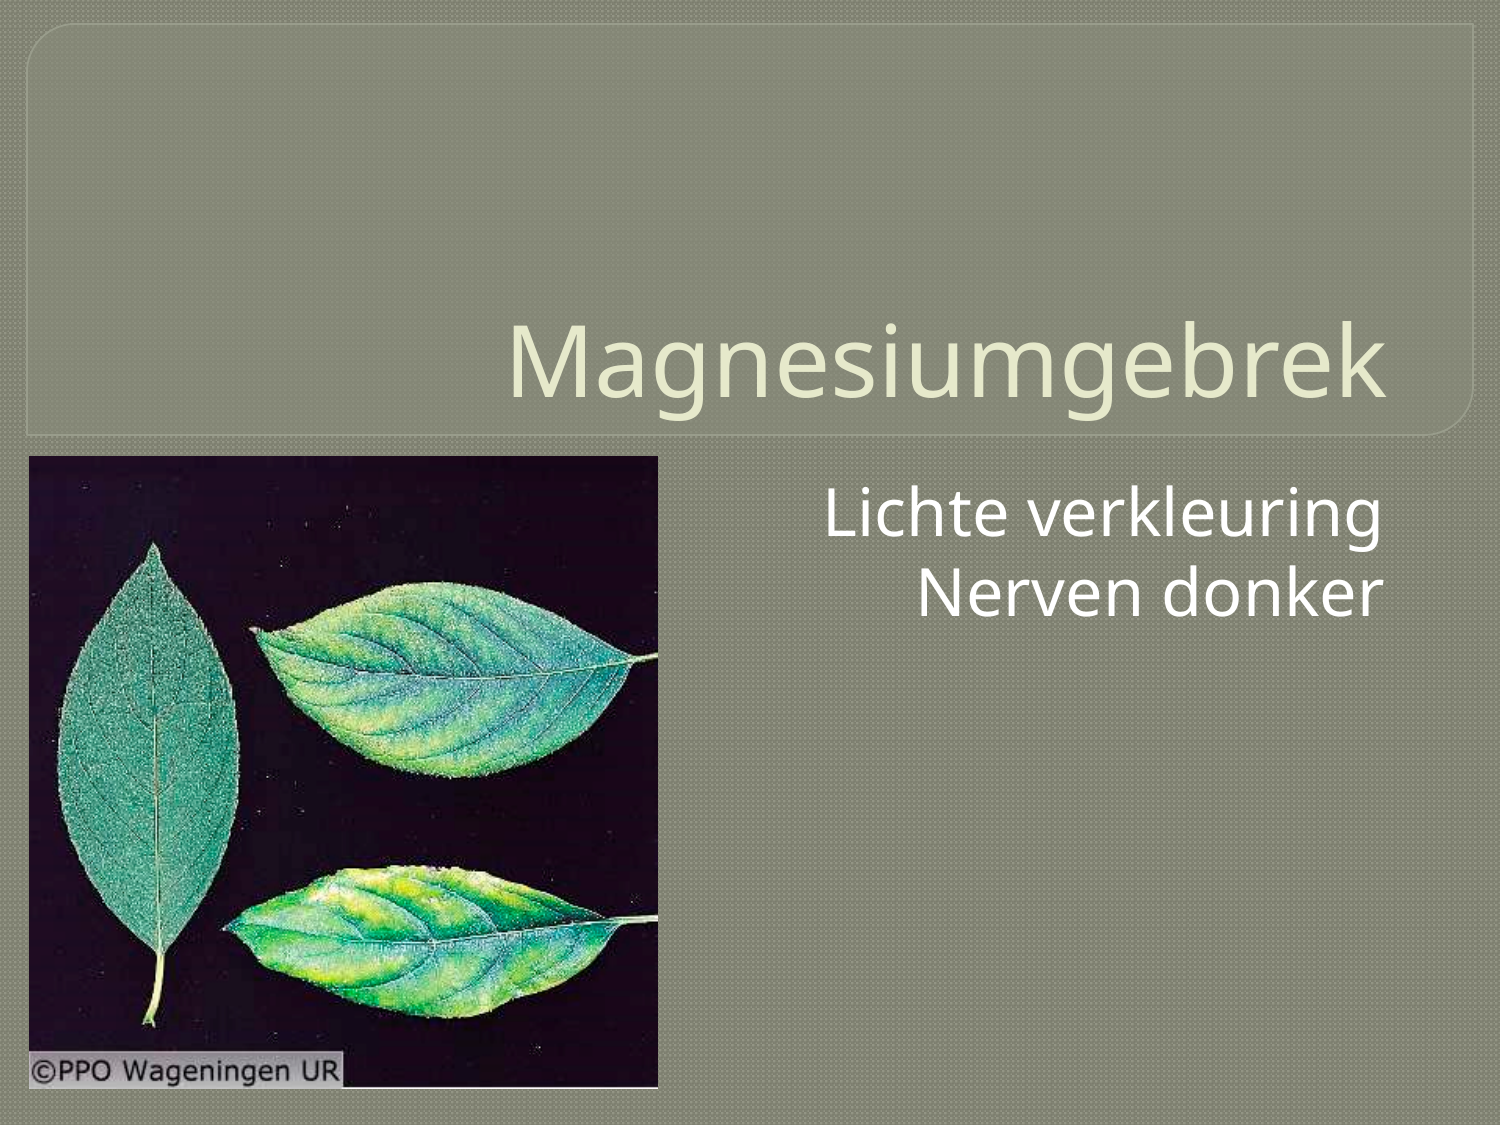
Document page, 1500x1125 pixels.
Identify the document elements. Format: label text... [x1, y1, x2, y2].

title Magnesiumgebrek [76, 62, 1427, 425]
picture [29, 455, 658, 1090]
subtitle Lichte verkleuring Nerven donker [773, 462, 1427, 750]
